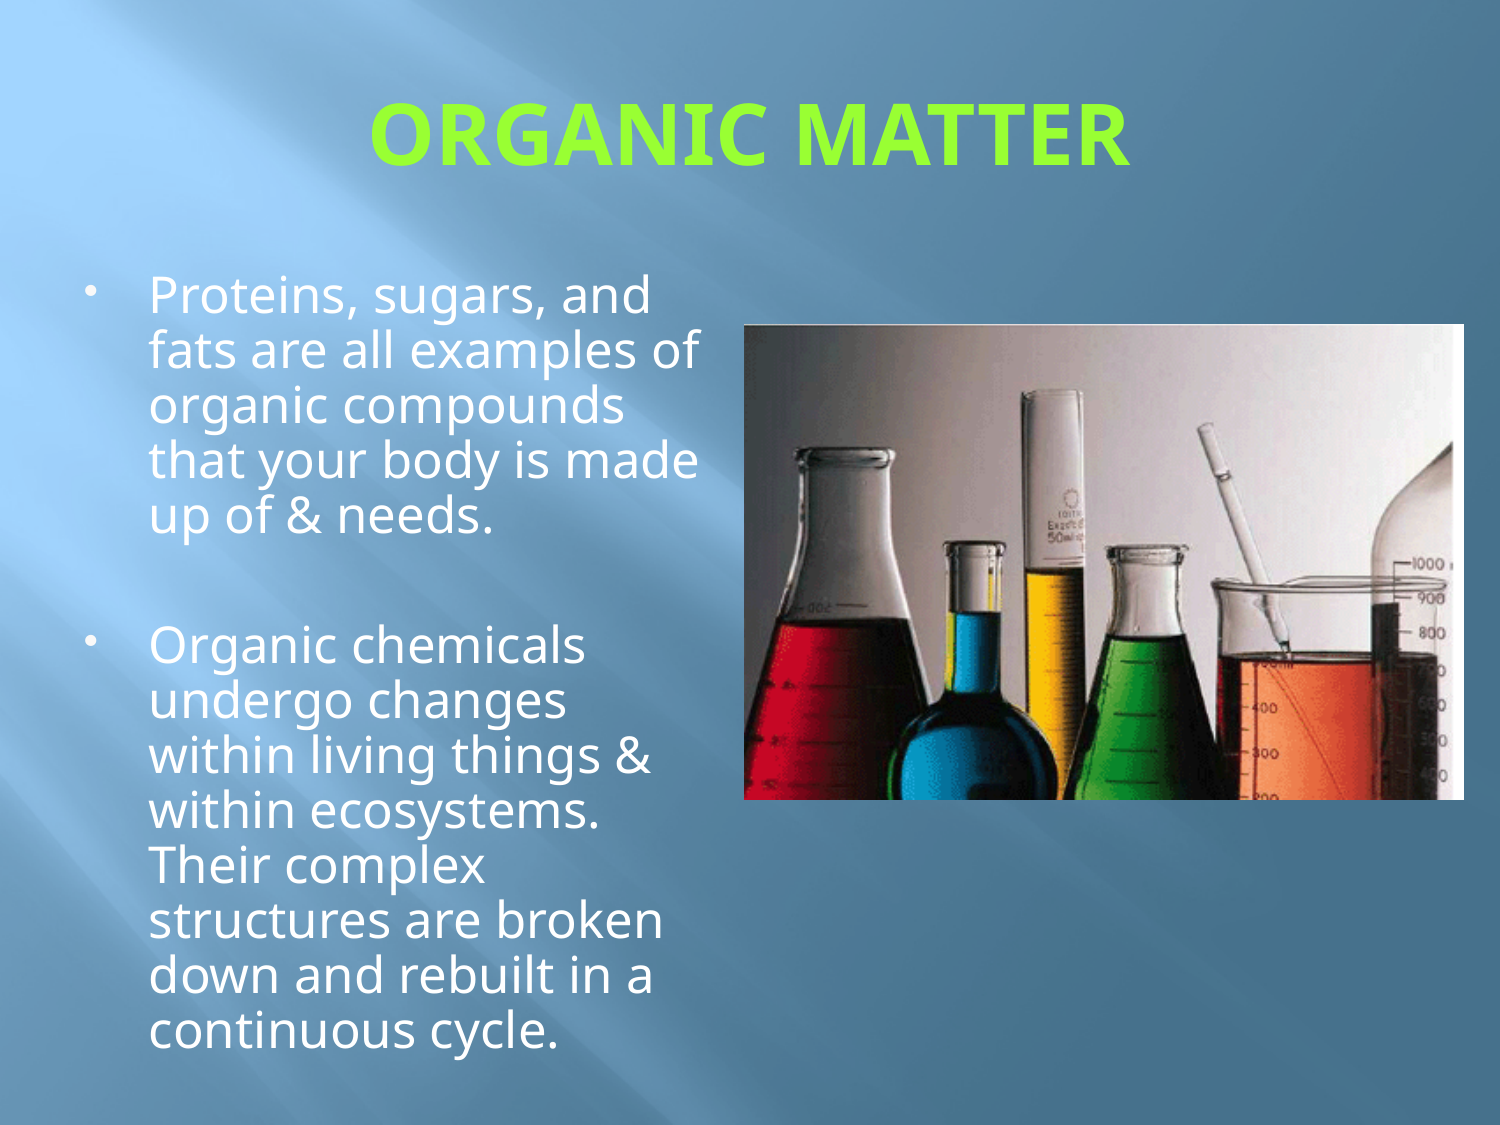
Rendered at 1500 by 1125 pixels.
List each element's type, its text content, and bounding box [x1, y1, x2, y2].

list Proteins, sugars, and fats are all examples of organic compounds that your body is made up of & needs. Organic chemicals undergo changes within living things & within ecosystems. Their complex structures are broken down and rebuilt in a continuous cycle. [49, 262, 738, 1075]
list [744, 324, 1465, 801]
title ORGANIC MATTER [49, 37, 1451, 225]
